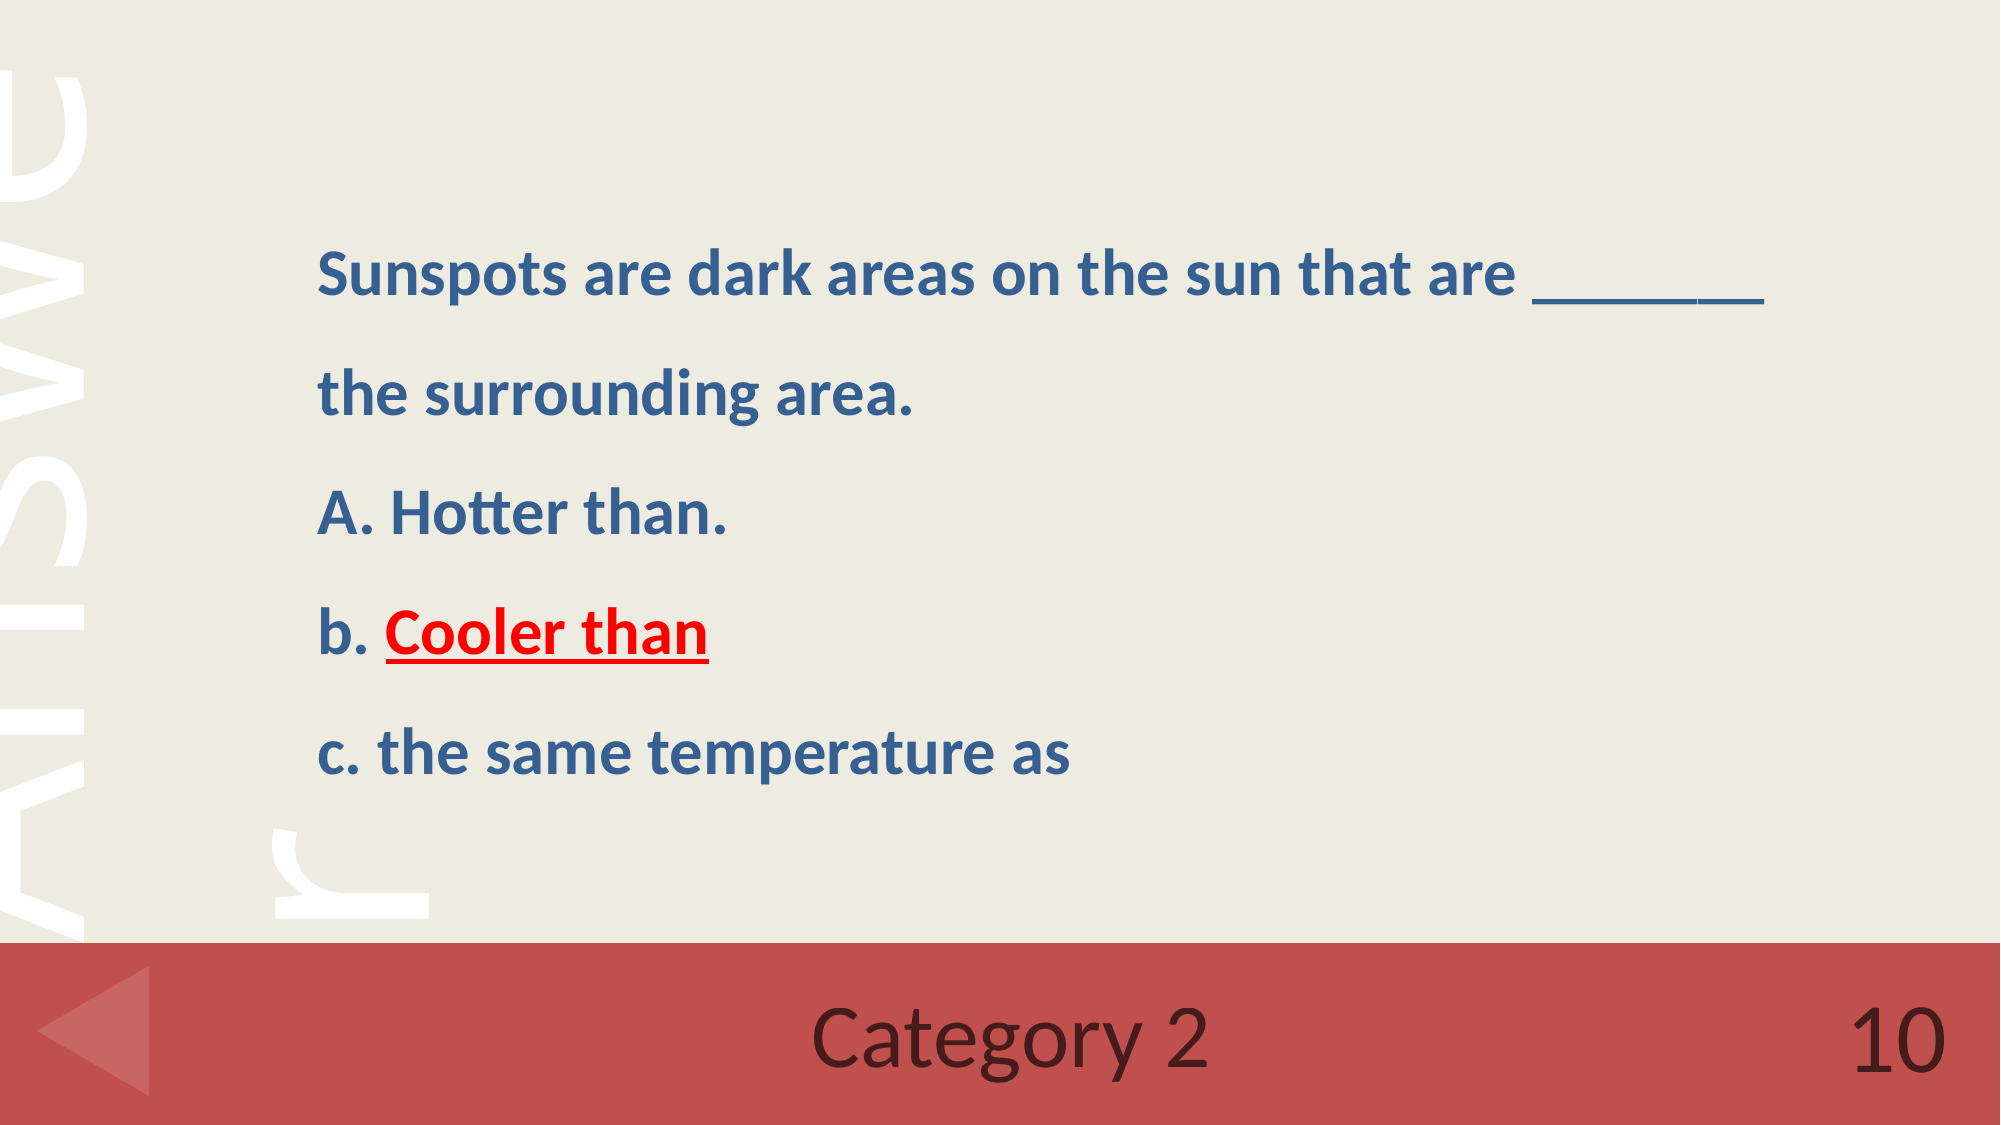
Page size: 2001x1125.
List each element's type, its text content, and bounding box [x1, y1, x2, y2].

list 10 [1912, 967, 1963, 1097]
title Category 2 [111, 937, 1912, 1125]
list Sunspots are dark areas on the sun that are _______ the surrounding area. A. Hotter than. b. Cooler than c. the same temperature as [302, 157, 1862, 820]
